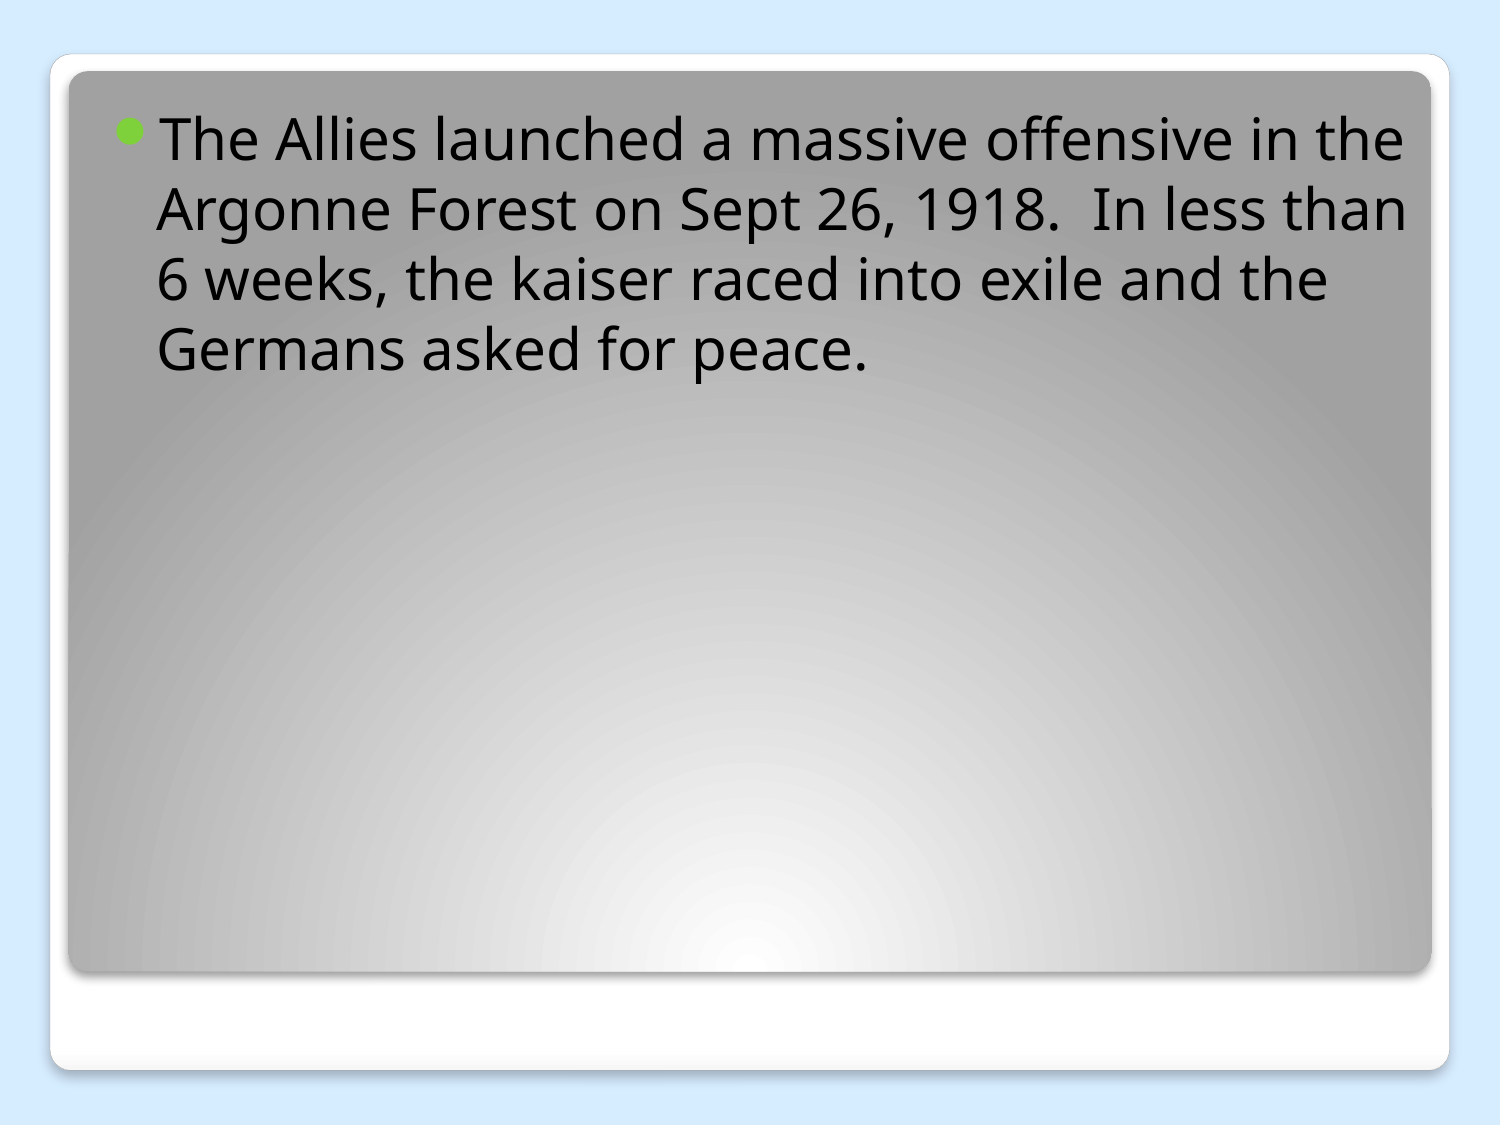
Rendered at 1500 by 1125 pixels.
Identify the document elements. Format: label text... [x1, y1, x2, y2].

list The Allies launched a massive offensive in the Argonne Forest on Sept 26, 1918. In less than 6 weeks, the kaiser raced into exile and the Germans asked for peace. [82, 86, 1425, 774]
